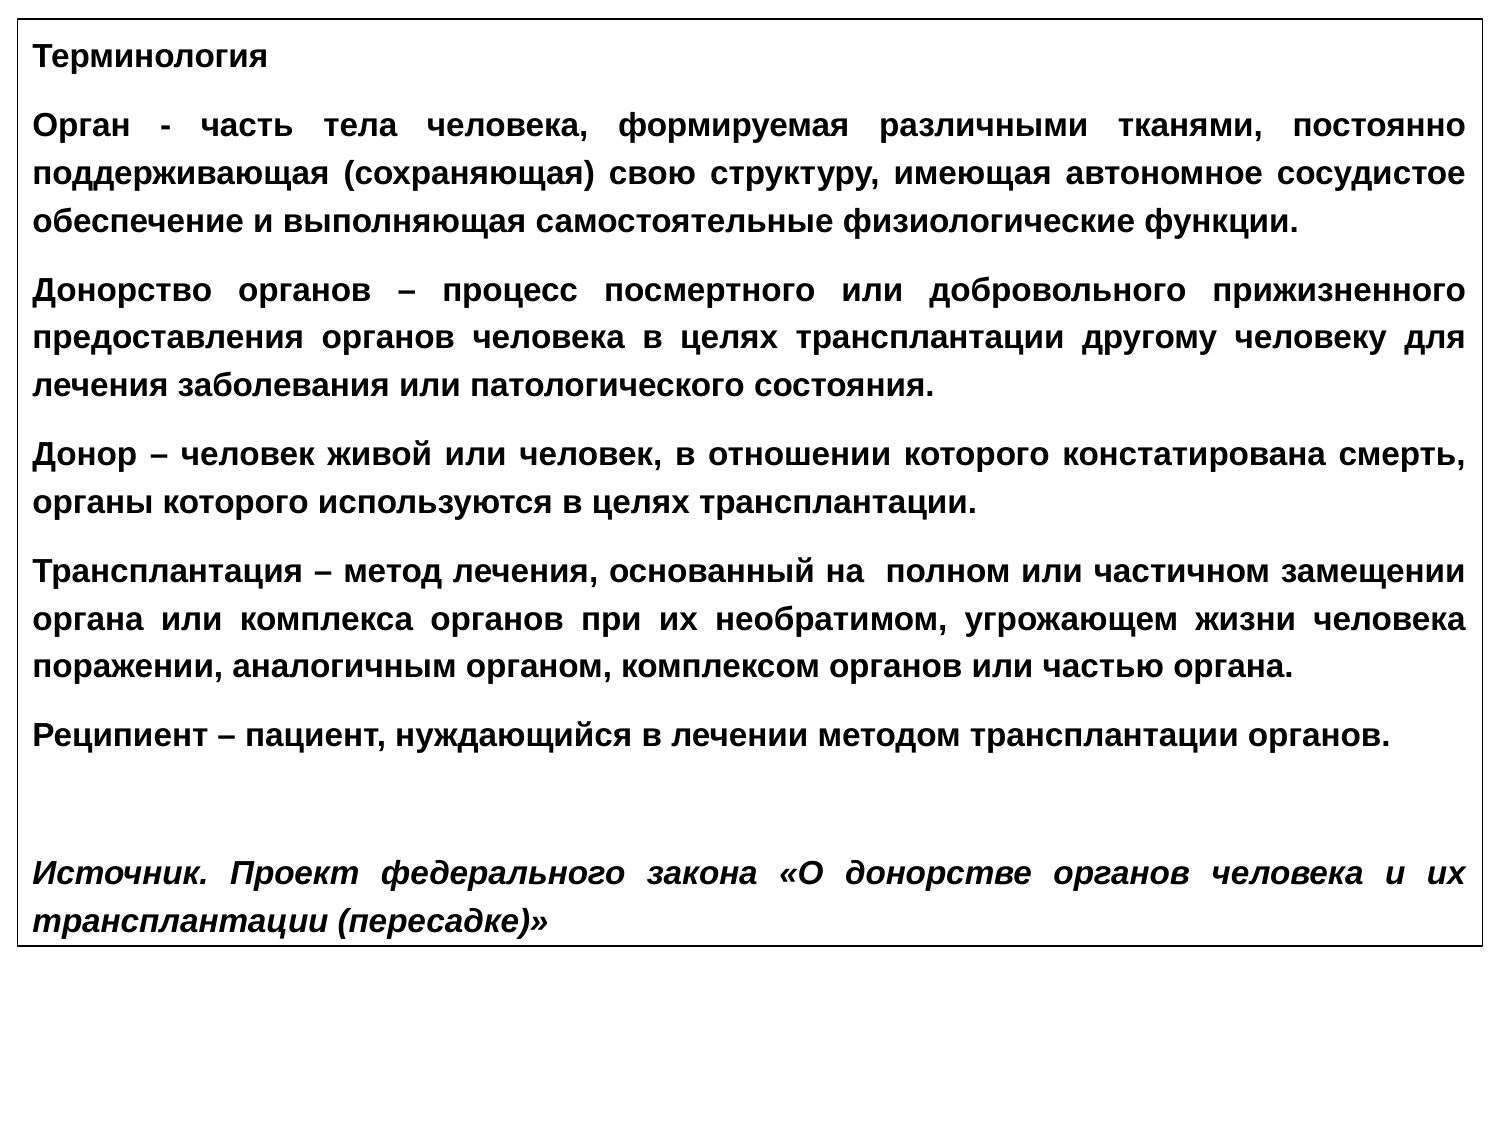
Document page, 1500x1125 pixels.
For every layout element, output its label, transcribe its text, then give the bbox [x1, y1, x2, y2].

text_box Терминология Орган - часть тела человека, формируемая различными тканями, постоянно поддерживающая (сохраняющая) свою структуру, имеющая автономное сосудистое обеспечение и выполняющая самостоятельные физиологические функции. Донорство органов – процесс посмертного или добровольного прижизненного предоставления органов человека в целях трансплантации другому человеку для лечения заболевания или патологического состояния. Донор – человек живой или человек, в отношении которого констатирована смерть, органы которого используются в целях трансплантации. Трансплантация – метод лечения, основанный на полном или частичном замещении органа или комплекса органов при их необратимом, угрожающем жизни человека поражении, аналогичным органом, комплексом органов или частью органа. Реципиент – пациент, нуждающийся в лечении методом трансплантации органов. Источник. Проект федерального закона «О донорстве органов человека и их трансплантации (пересадке)» [17, 19, 1483, 947]
